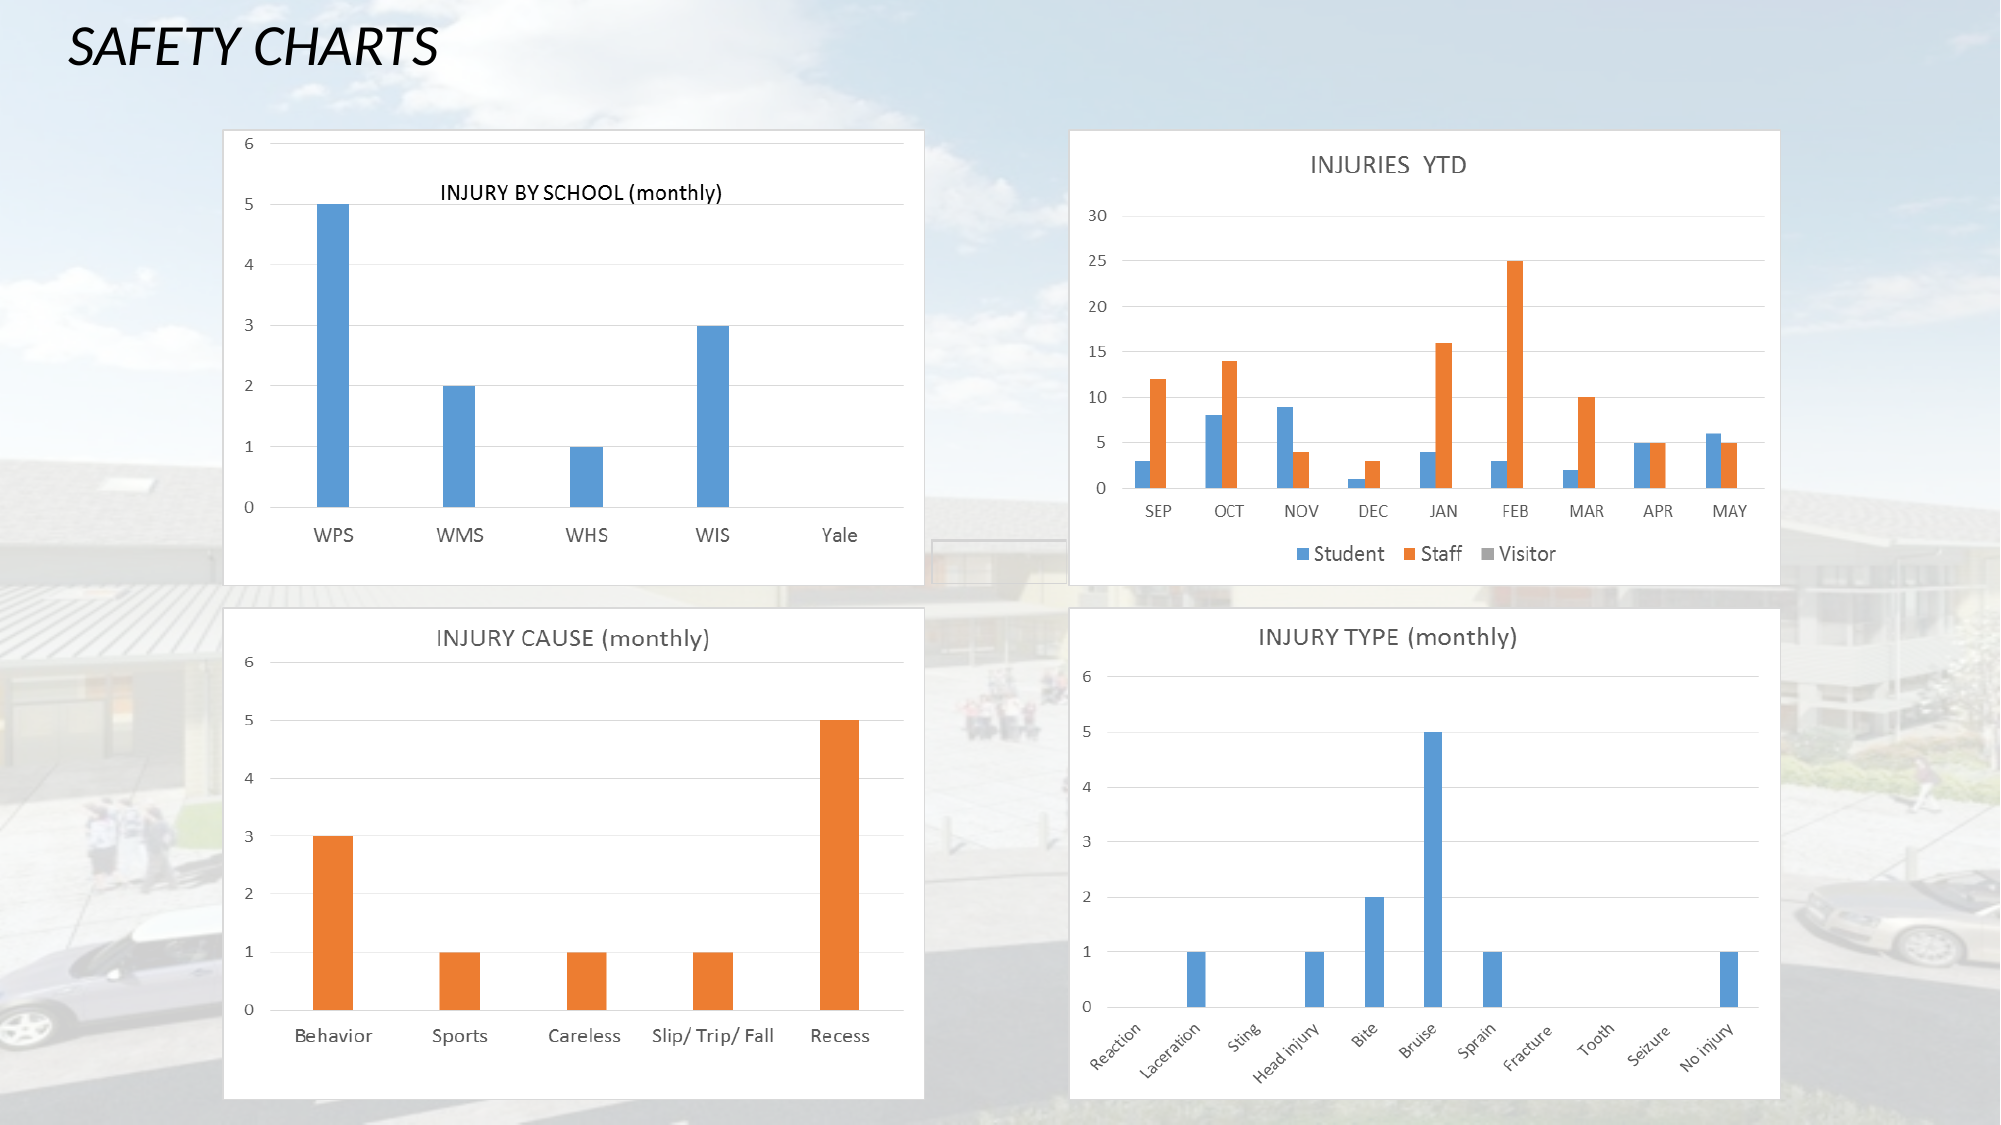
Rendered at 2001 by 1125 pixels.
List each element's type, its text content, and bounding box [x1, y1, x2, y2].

text_box SAFETY CHARTS [53, 0, 468, 85]
picture [931, 129, 1781, 586]
picture [1068, 607, 1781, 1100]
picture [222, 129, 925, 586]
picture [222, 607, 925, 1100]
